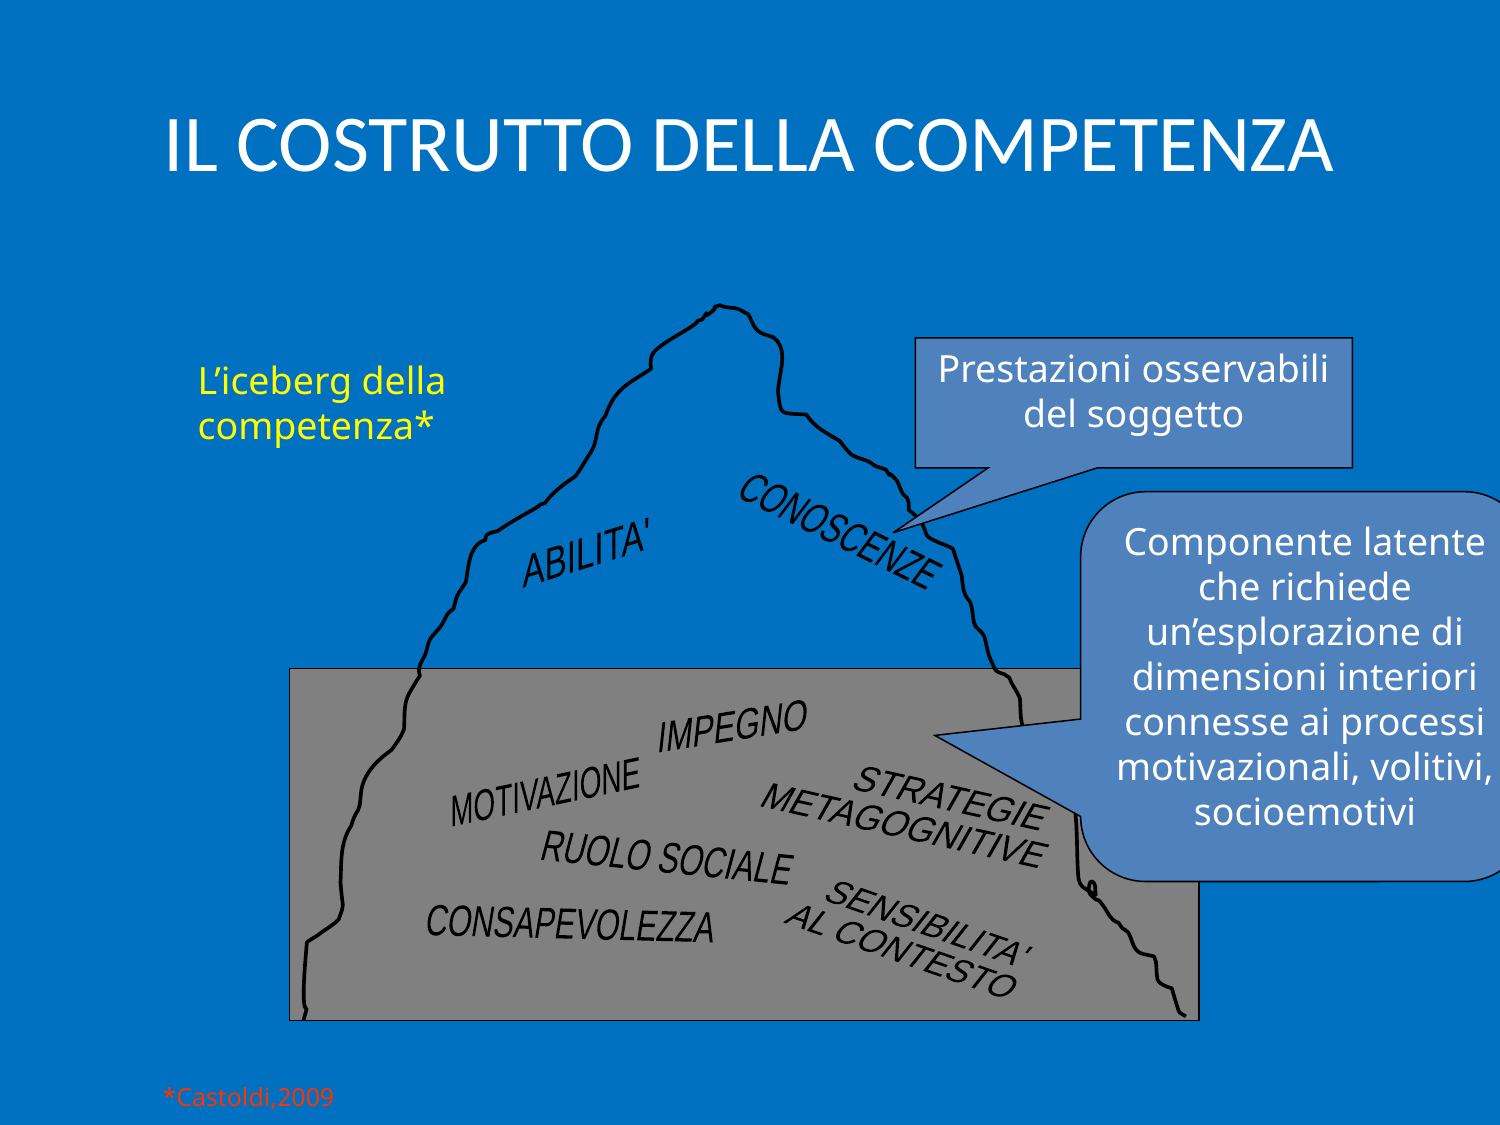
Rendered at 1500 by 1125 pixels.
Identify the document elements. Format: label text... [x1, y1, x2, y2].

text_box Componente latente che richiede un’esplorazione di dimensioni interiori connesse ai processi motivazionali, volitivi, socioemotivi [1132, 491, 1500, 882]
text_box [289, 495, 1200, 1021]
text_box *Castoldi,2009 [147, 1074, 443, 1120]
text_box Prestazioni osservabili del soggetto [915, 337, 1353, 493]
title IL COSTRUTTO DELLA COMPETENZA [75, 45, 1425, 233]
text_box L’iceberg della competenza* [183, 349, 538, 455]
text_box [553, 305, 903, 493]
